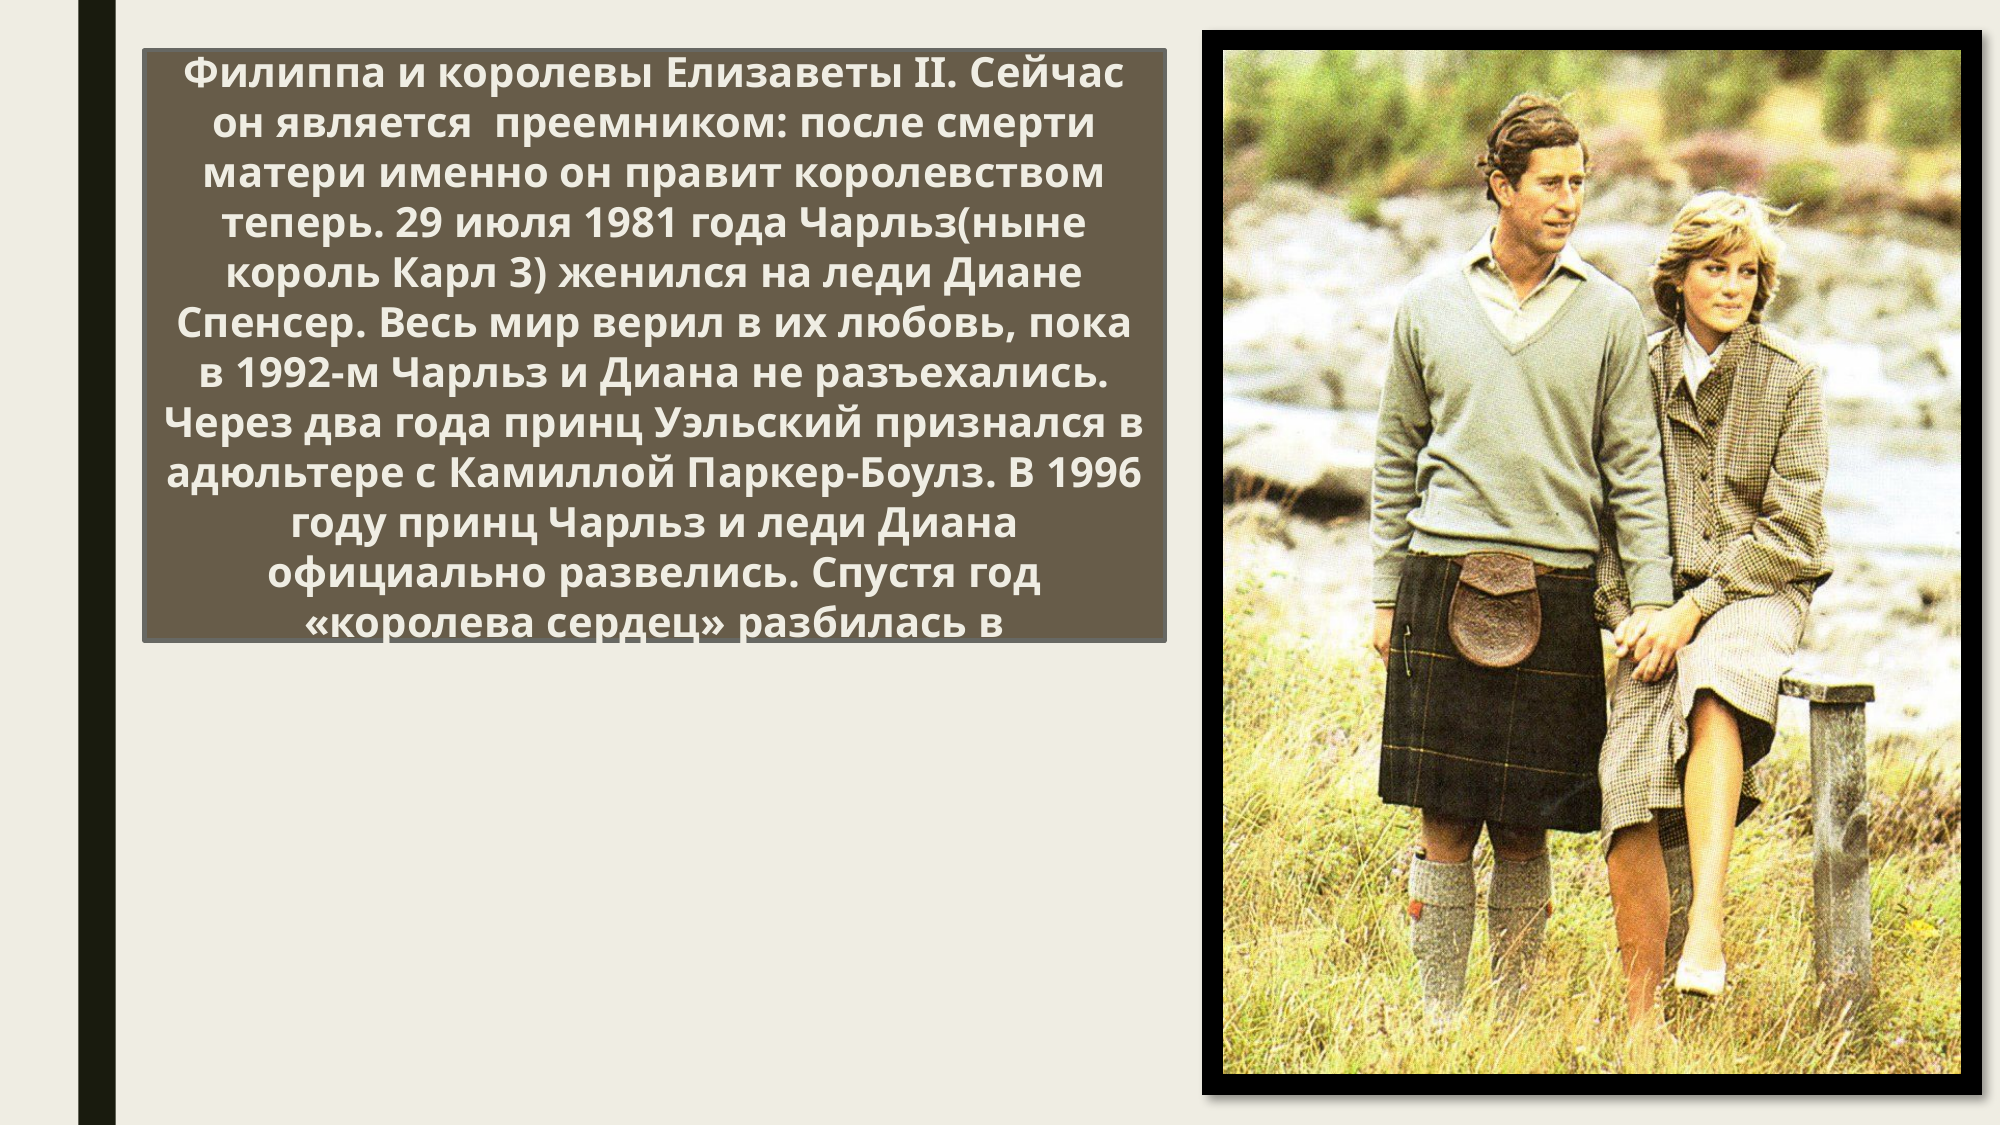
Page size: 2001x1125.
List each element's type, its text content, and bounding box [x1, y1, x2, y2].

text_box Принц Чарльз стал первенцем принца Филиппа и королевы Елизаветы II. Сейчас он является преемником: после смерти матери именно он правит королевством теперь. 29 июля 1981 года Чарльз(ныне король Карл 3) женился на леди Диане Спенсер. Весь мир верил в их любовь, пока в 1992-м Чарльз и Диана не разъехались. Через два года принц Уэльский признался в адюльтере с Камиллой Паркер-Боулз. В 1996 году принц Чарльз и леди Диана официально развелись. Спустя год «королева сердец» разбилась в автокатастрофе в Париже. [142, 48, 1167, 643]
picture [1222, 50, 1962, 1075]
